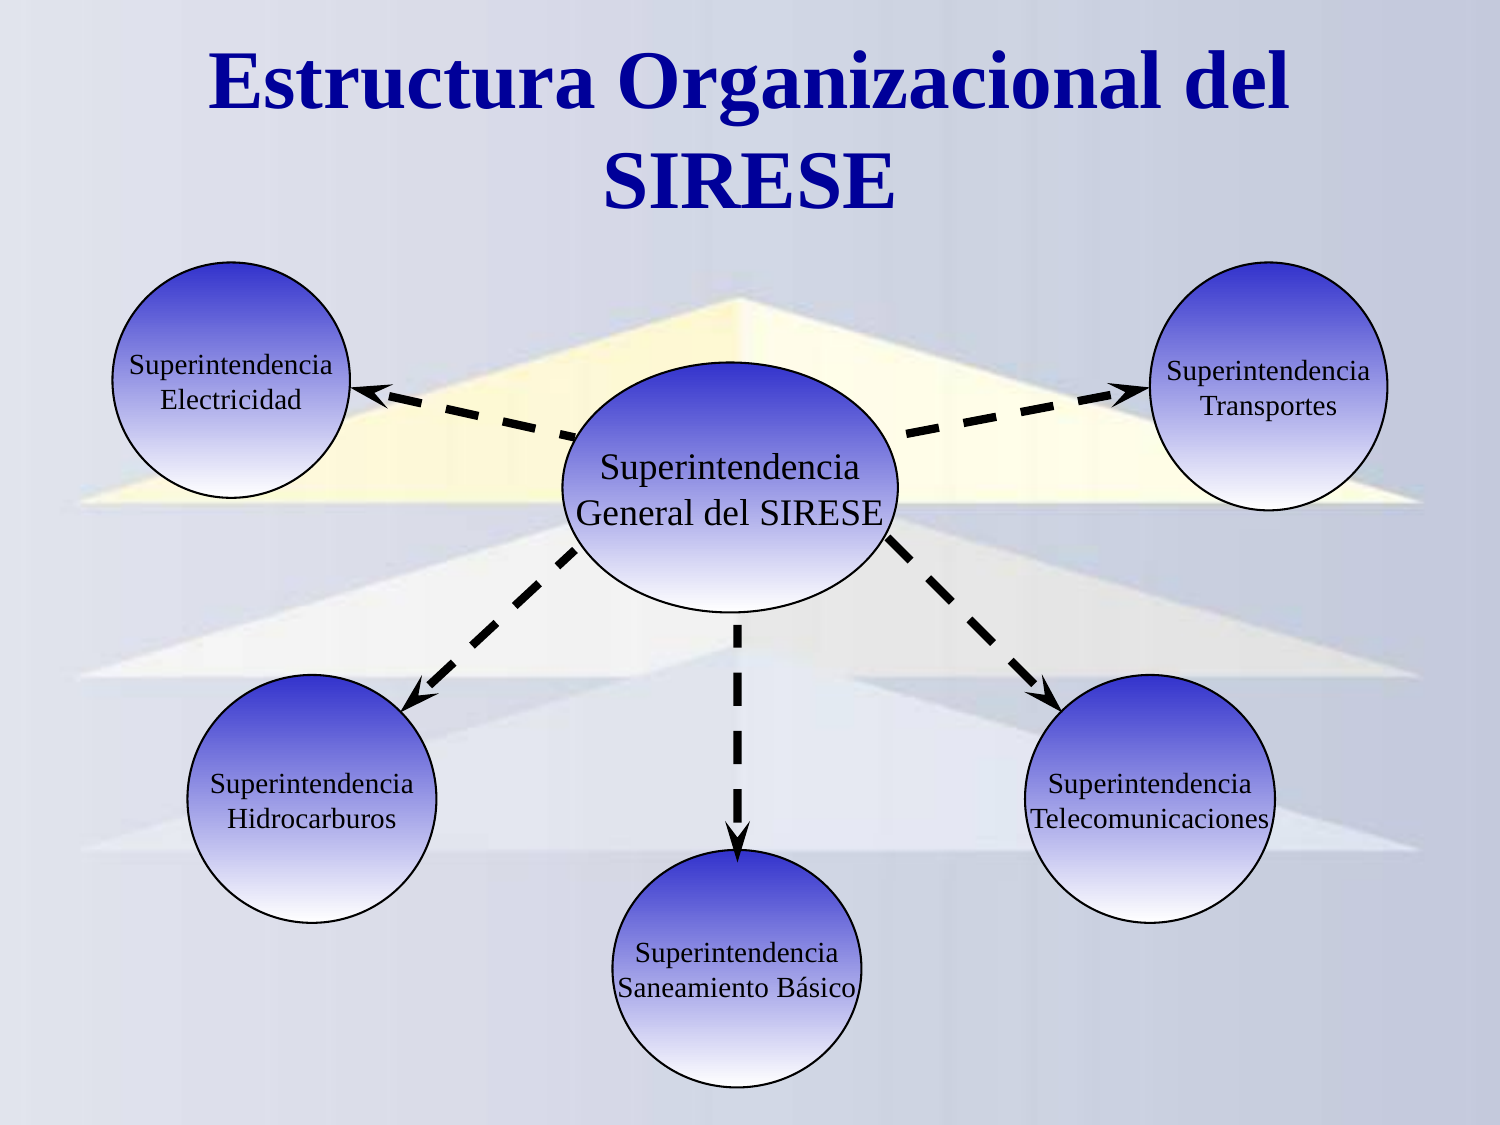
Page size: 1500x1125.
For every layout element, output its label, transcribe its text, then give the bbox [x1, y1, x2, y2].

picture [0, 0, 1500, 1125]
text_box Superintendencia Transportes [1149, 262, 1388, 511]
title Estructura Organizacional del SIRESE [112, 7, 1388, 243]
text_box Superintendencia General del SIRESE [634, 362, 827, 385]
text_box Superintendencia Telecomunicaciones [1048, 675, 1276, 923]
text_box Superintendencia Electricidad [112, 262, 350, 498]
text_box Superintendencia Saneamiento Básico [612, 871, 862, 1088]
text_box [349, 387, 1151, 863]
text_box Superintendencia Hidrocarburos [187, 674, 414, 923]
